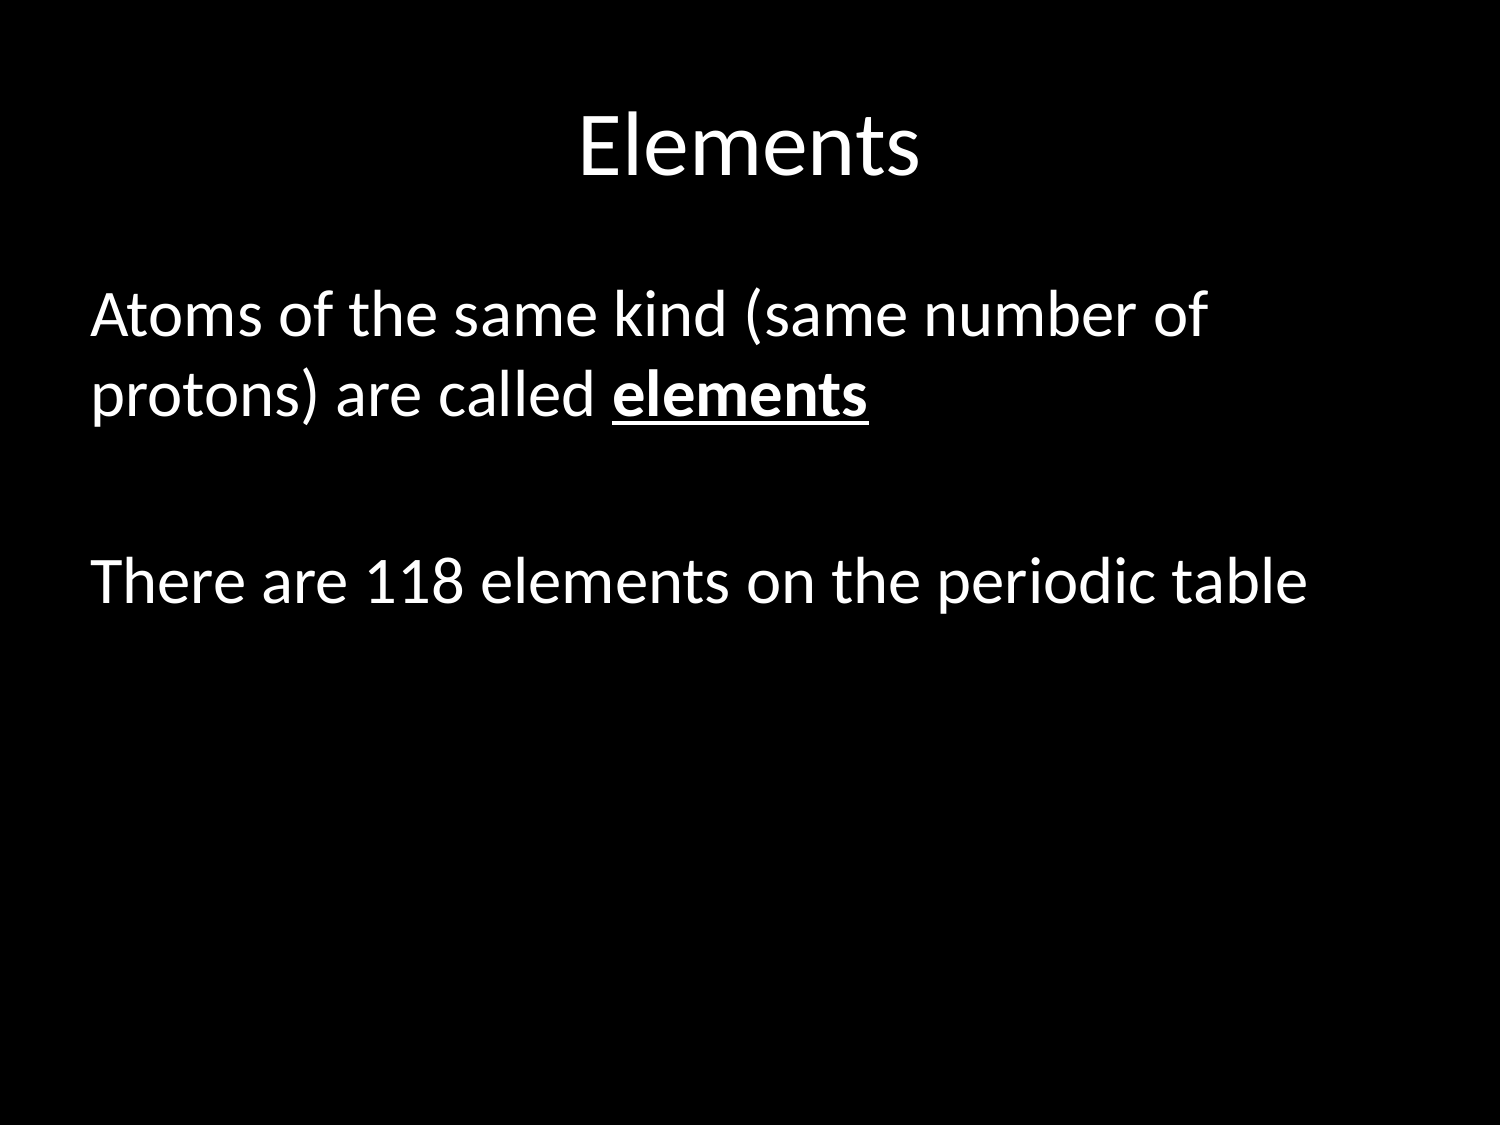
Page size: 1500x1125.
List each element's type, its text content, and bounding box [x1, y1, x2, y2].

list Atoms of the same kind (same number of protons) are called elements There are 118 elements on the periodic table [75, 262, 1425, 1005]
title Elements [75, 45, 1425, 233]
